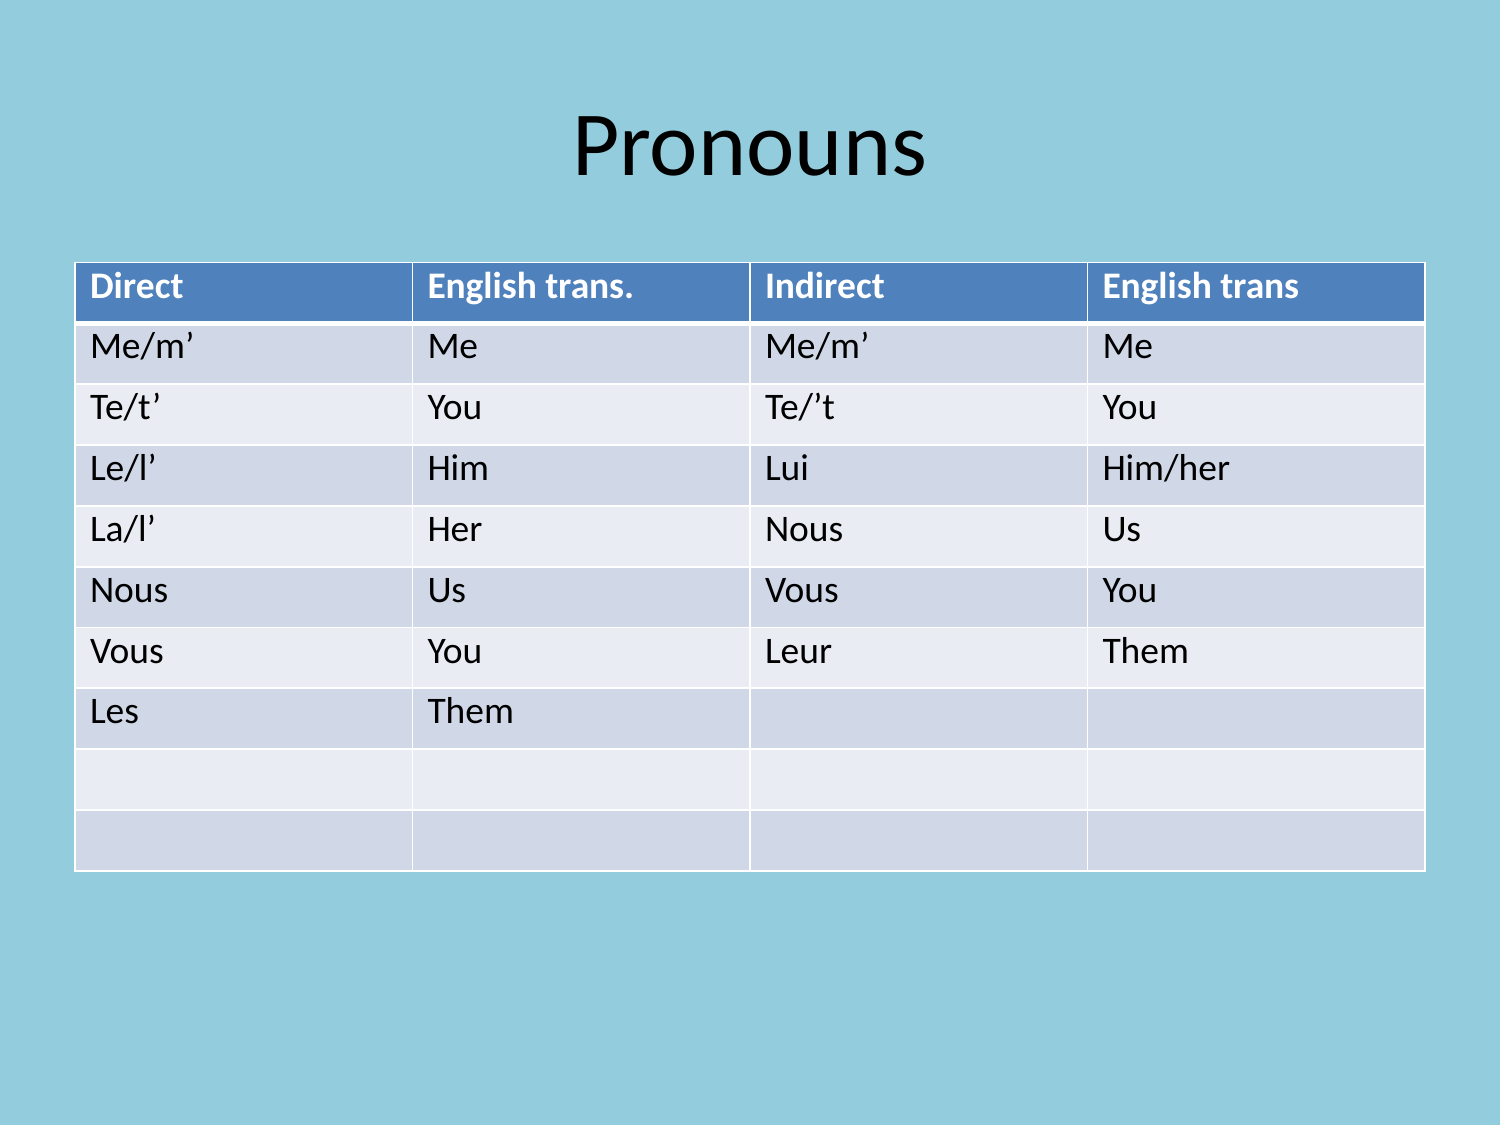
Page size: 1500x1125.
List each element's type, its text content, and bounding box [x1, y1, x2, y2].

table_header English trans [1088, 263, 1424, 321]
table_cell Vous [751, 568, 1087, 627]
table_cell Her [413, 507, 749, 566]
table_cell Them [413, 689, 749, 748]
table_cell Him [413, 446, 749, 505]
table_cell [751, 689, 1087, 748]
table_cell Te/t’ [76, 385, 412, 444]
table_cell Them [1088, 628, 1424, 687]
table_cell Me [413, 326, 749, 383]
table_cell Les [76, 689, 412, 748]
table_cell Me/m’ [751, 326, 1087, 383]
table_cell [1088, 689, 1424, 748]
table_cell Him/her [1088, 446, 1424, 505]
table_cell [1088, 750, 1424, 809]
table_header English trans. [413, 263, 749, 321]
table_cell You [413, 385, 749, 444]
table_cell You [413, 628, 749, 687]
table_cell [76, 811, 412, 870]
table_cell Nous [751, 507, 1087, 566]
table_cell Me/m’ [76, 326, 412, 383]
table_cell Me [1088, 326, 1424, 383]
table_cell Leur [751, 628, 1087, 687]
table_cell Le/l’ [76, 446, 412, 505]
table_cell Nous [76, 568, 412, 627]
table_cell Us [413, 568, 749, 627]
table_cell [751, 750, 1087, 809]
table_cell You [1088, 568, 1424, 627]
table_cell You [1088, 385, 1424, 444]
table_cell [413, 750, 749, 809]
table_cell La/l’ [76, 507, 412, 566]
table_cell Vous [76, 628, 412, 687]
table_cell Te/’t [751, 385, 1087, 444]
table_cell [751, 811, 1087, 870]
table_header Indirect [751, 263, 1087, 321]
table_cell [413, 811, 749, 870]
table_cell Lui [751, 446, 1087, 505]
title Pronouns [75, 45, 1425, 233]
table_cell [1088, 811, 1424, 870]
table_cell [76, 750, 412, 809]
table_cell Us [1088, 507, 1424, 566]
table_header Direct [76, 263, 412, 321]
